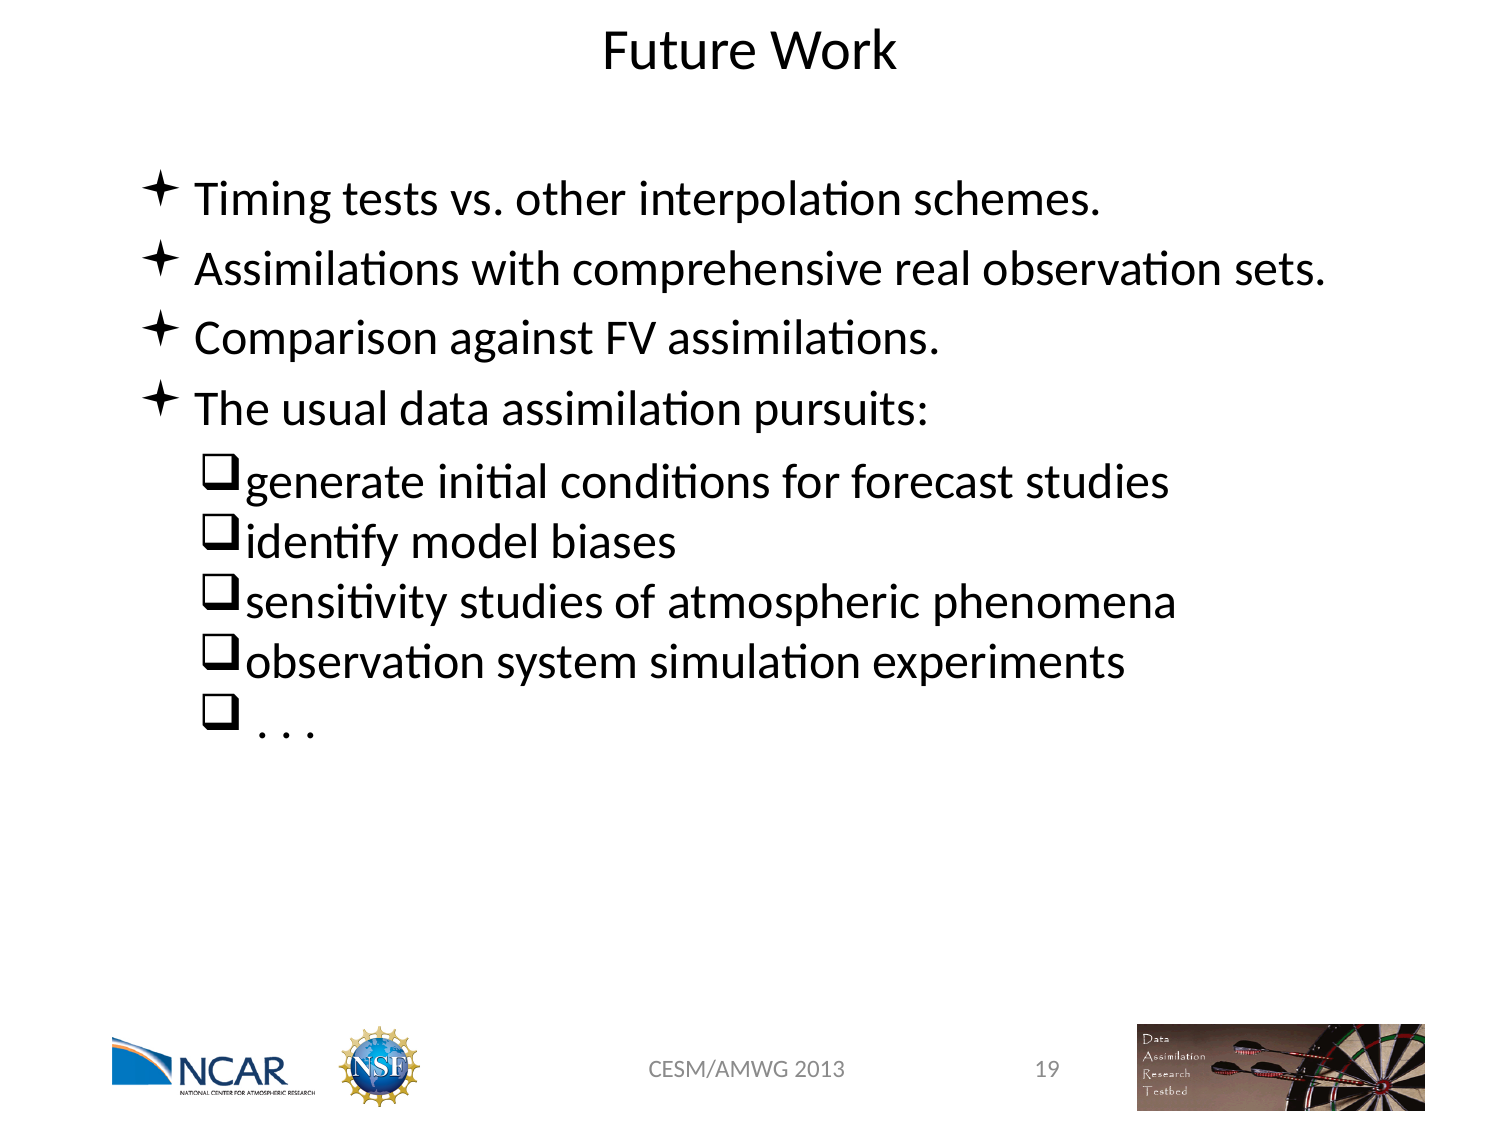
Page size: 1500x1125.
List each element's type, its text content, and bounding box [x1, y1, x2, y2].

list Timing tests vs. other interpolation schemes. Assimilations with comprehensive real observation sets. Comparison against FV assimilations. The usual data assimilation pursuits: [123, 157, 1385, 475]
slide_number 19 [1002, 1037, 1075, 1098]
picture [1137, 1024, 1425, 1111]
title Future Work [75, 1, 1425, 90]
picture [112, 1037, 315, 1095]
text_box generate initial conditions for forecast studies identify model biases sensitivity studies of atmospheric phenomena observation system simulation experiments . . . [183, 441, 1194, 817]
picture [337, 1024, 421, 1108]
footer CESM/AMWG 2013 [602, 1037, 892, 1098]
